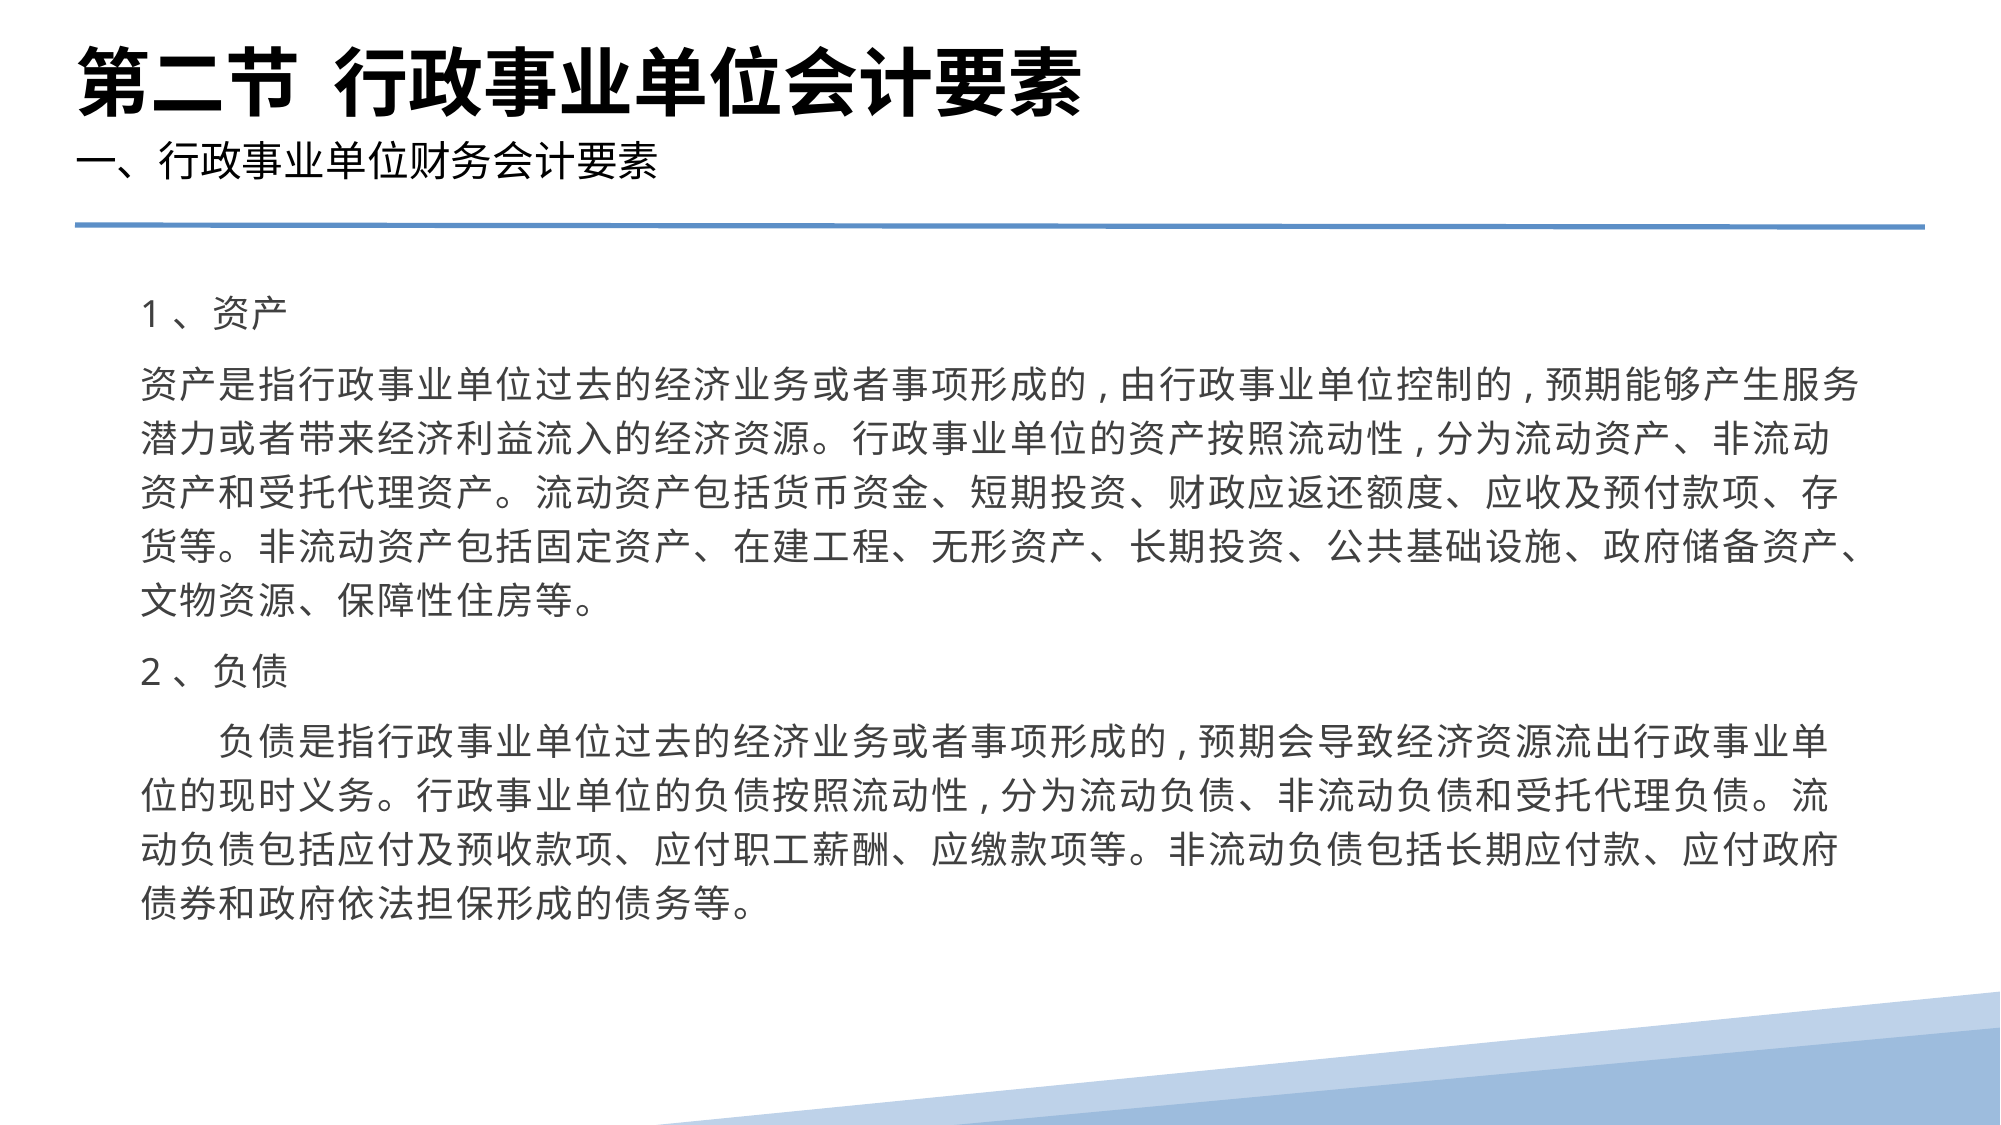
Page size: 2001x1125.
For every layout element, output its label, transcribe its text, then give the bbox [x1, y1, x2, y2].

text_box 第二节 行政事业单位会计要素 [75, 24, 1925, 124]
text_box 一、行政事业单位财务会计要素 [75, 124, 1925, 200]
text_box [656, 991, 2000, 1125]
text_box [74, 224, 1925, 228]
text_box 1、资产 资产是指行政事业单位过去的经济业务或者事项形成的,由行政事业单位控制的,预期能够产生服务潜力或者带来经济利益流入的经济资源。行政事业单位的资产按照流动性,分为流动资产、非流动资产和受托代理资产。流动资产包括货币资金、短期投资、财政应返还额度、应收及预付款项、存货等。非流动资产包括固定资产、在建工程、无形资产、长期投资、公共基础设施、政府储备资产、文物资源、保障性住房等。 2、负债 负债是指行政事业单位过去的经济业务或者事项形成的,预期会导致经济资源流出行政事业单位的现时义务。行政事业单位的负债按照流动性,分为流动负债、非流动负债和受托代理负债。流动负债包括应付及预收款项、应付职工薪酬、应缴款项等。非流动负债包括长期应付款、应付政府债券和政府依法担保形成的债务等。 [129, 228, 1881, 1051]
